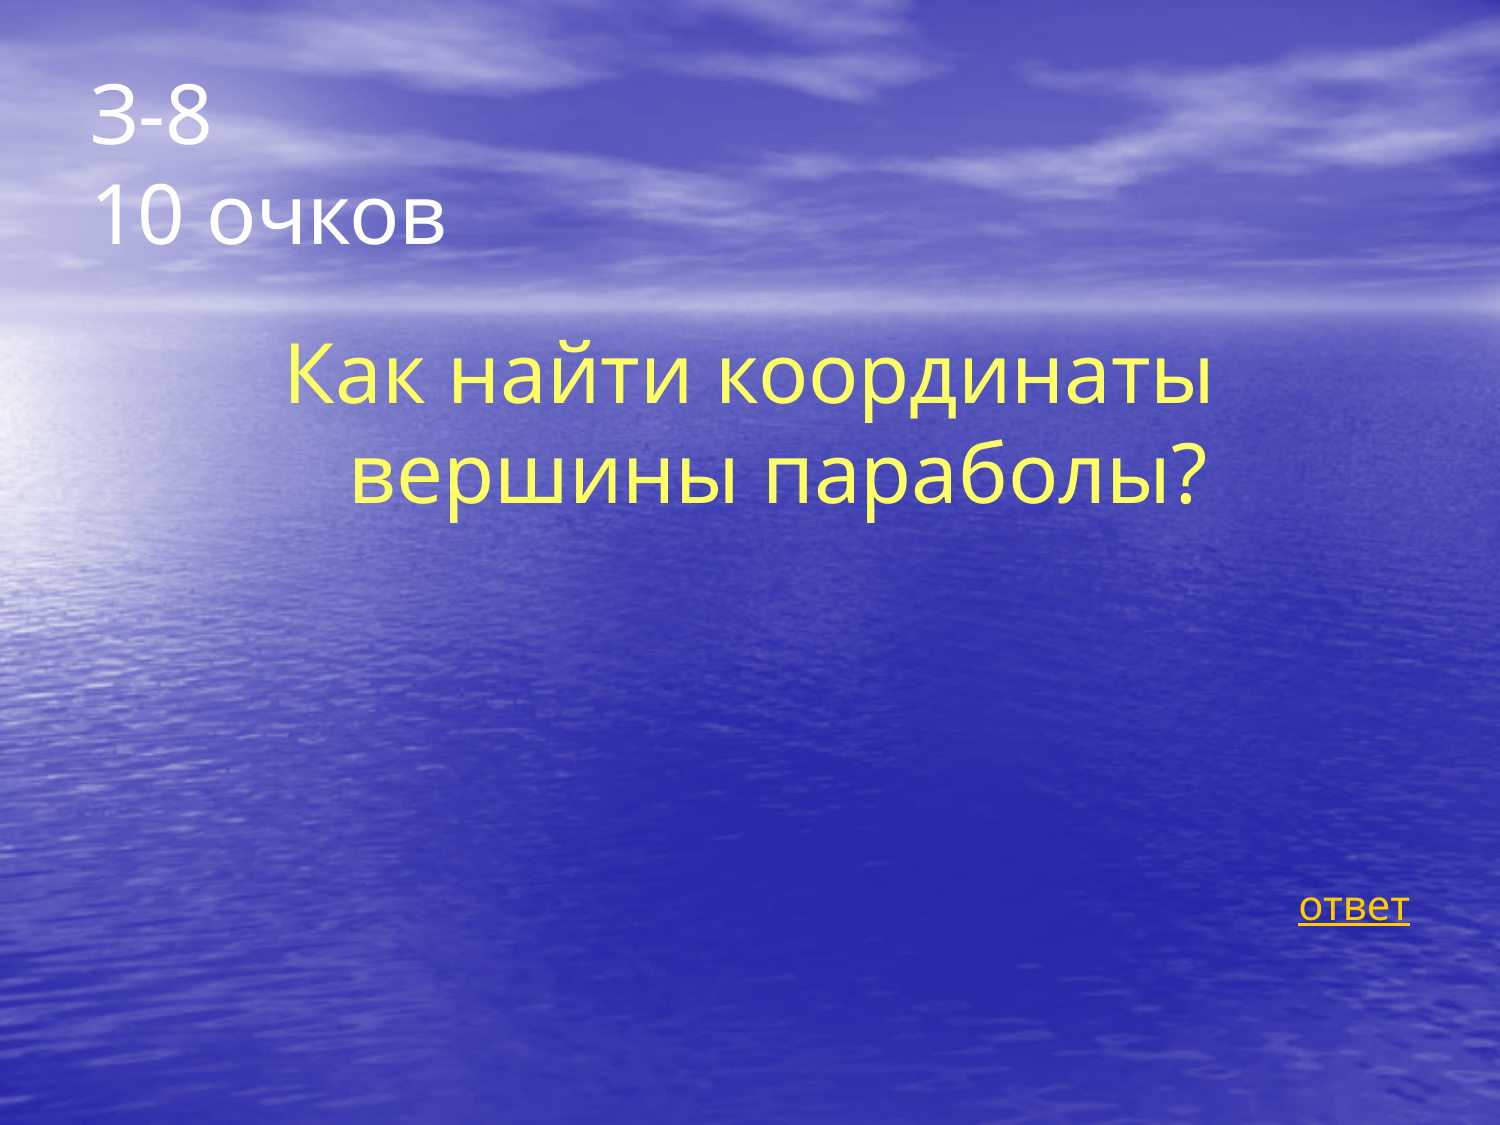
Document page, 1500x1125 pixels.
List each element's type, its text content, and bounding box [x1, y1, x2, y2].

list Как найти координаты вершины параболы? ответ [74, 312, 1426, 988]
title З-8 10 очков [74, 47, 1426, 276]
